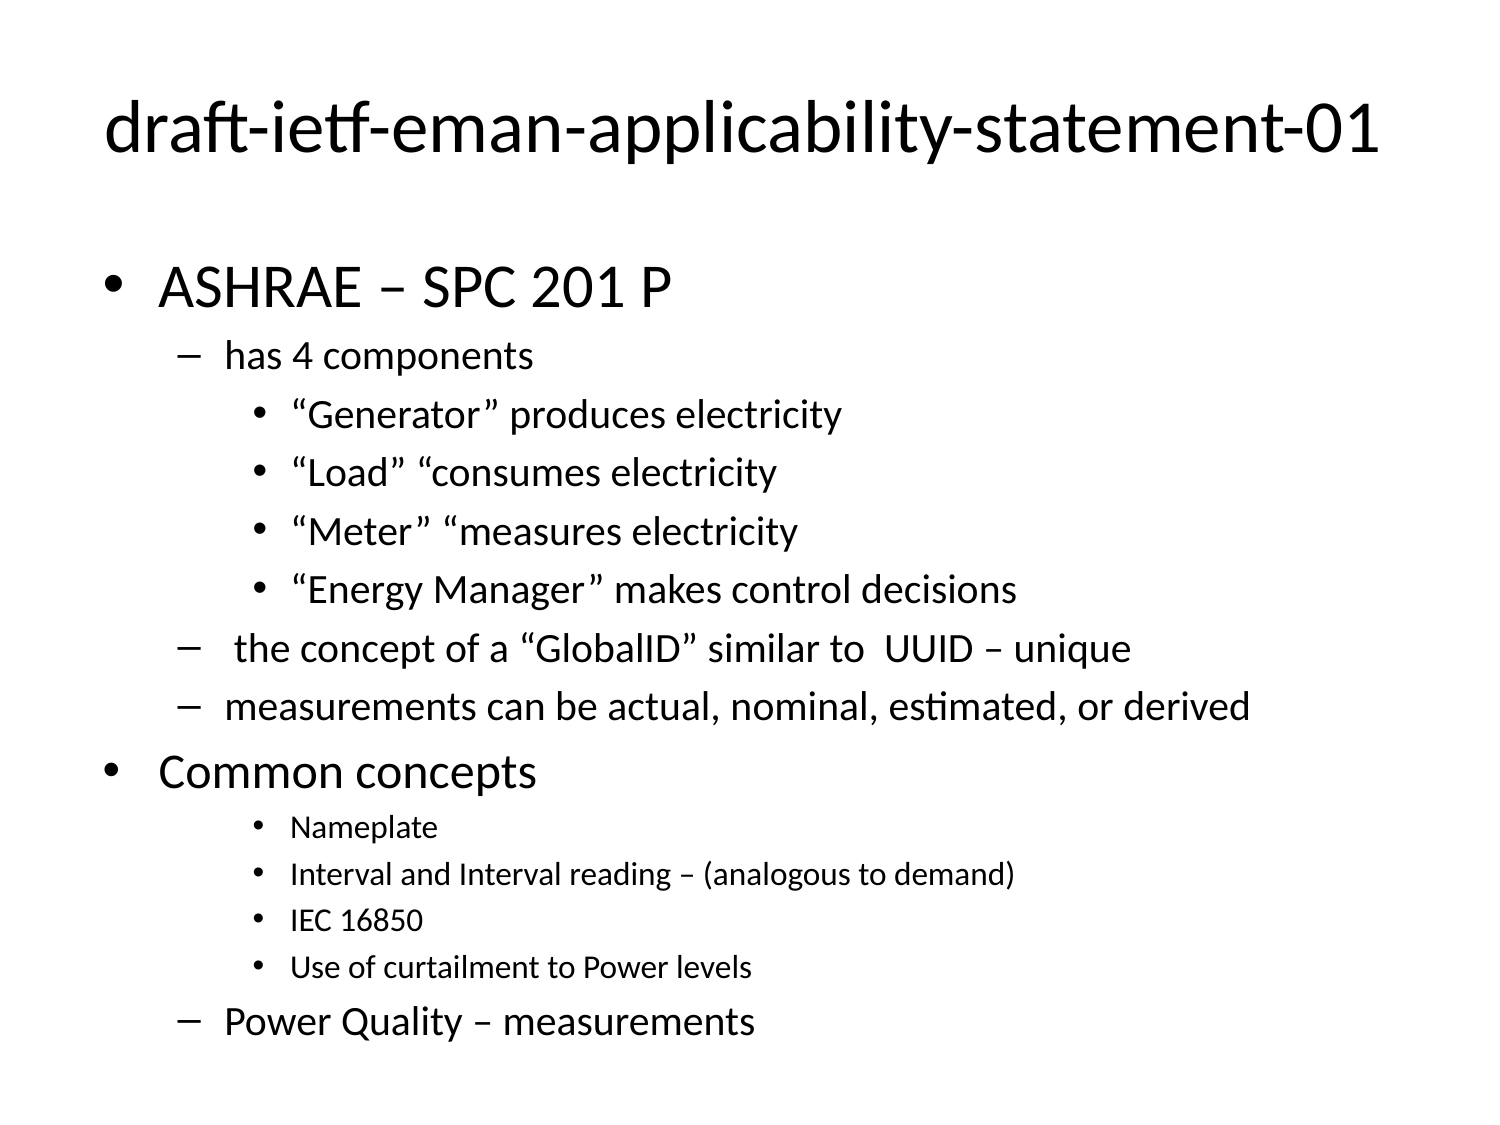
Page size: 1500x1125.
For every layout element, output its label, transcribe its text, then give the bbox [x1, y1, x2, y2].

list ASHRAE – SPC 201 P has 4 components “Generator” produces electricity “Load” “consumes electricity “Meter” “measures electricity “Energy Manager” makes control decisions the concept of a “GlobalID” similar to UUID – unique measurements can be actual, nominal, estimated, or derived Common concepts Nameplate Interval and Interval reading – (analogous to demand) IEC 16850 Use of curtailment to Power levels Power Quality – measurements [87, 237, 1391, 1075]
title draft-ietf-eman-applicability-statement-01 [75, 45, 1413, 200]
